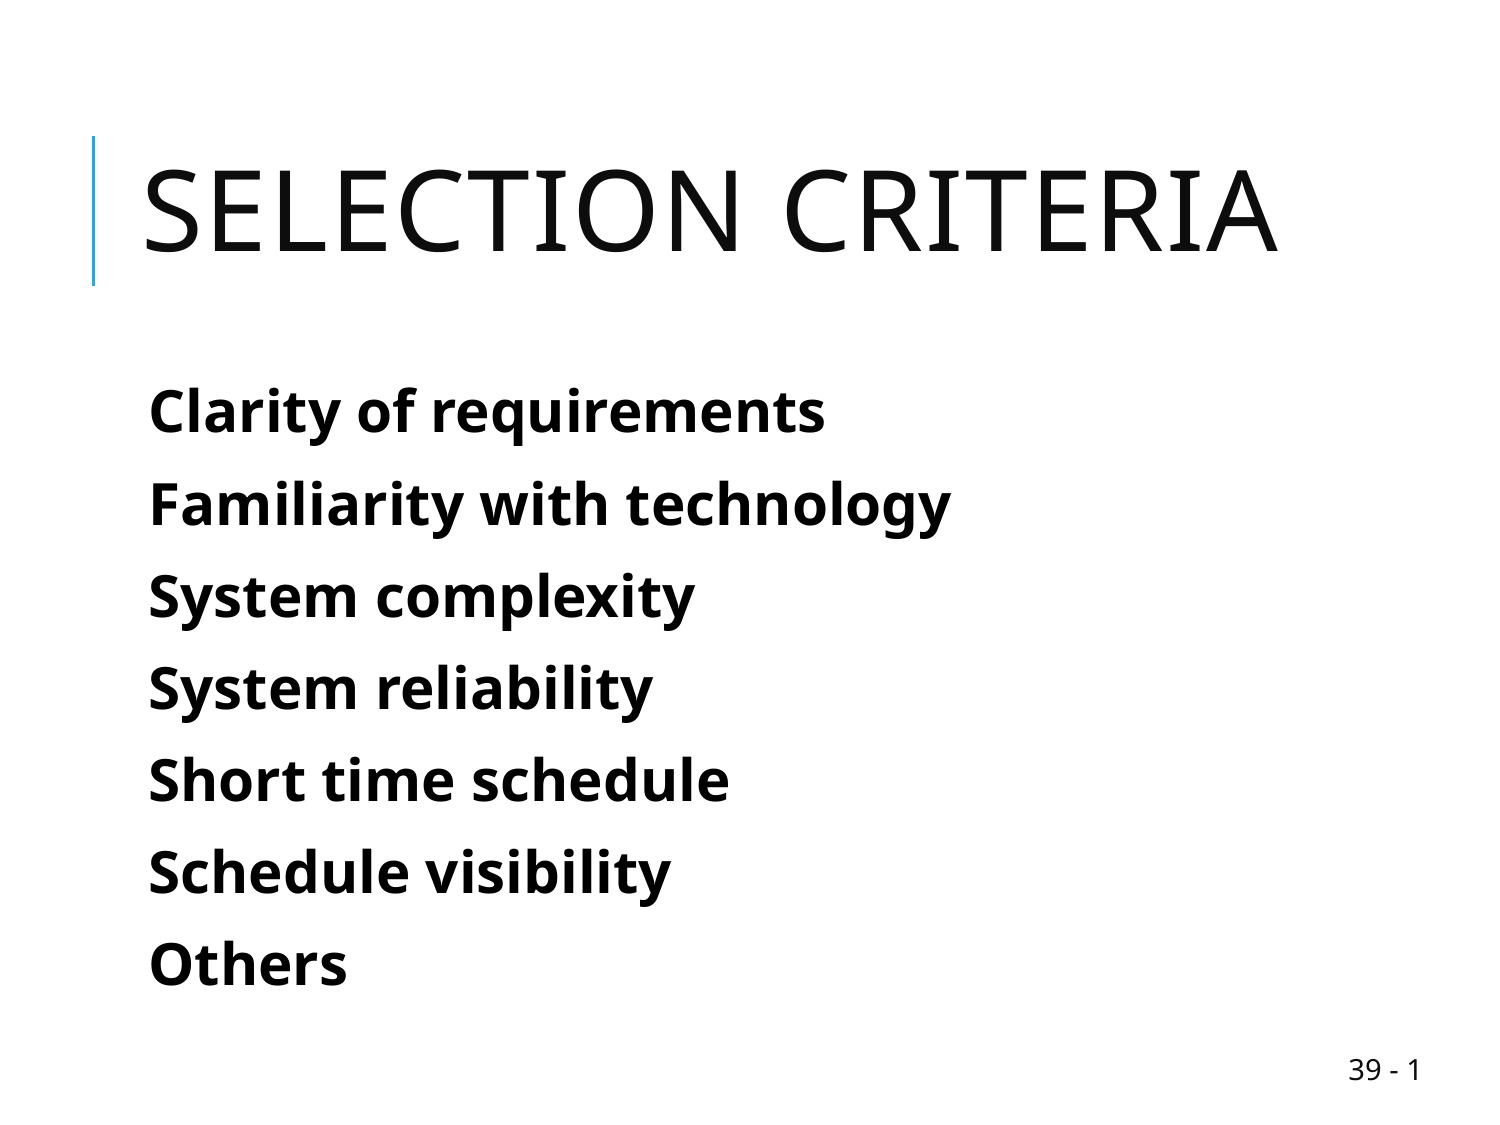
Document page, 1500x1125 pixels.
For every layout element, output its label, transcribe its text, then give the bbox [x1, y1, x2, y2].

slide_number 1 - 39 [1333, 1061, 1454, 1107]
list Clarity of requirements Familiarity with technology System complexity System reliability Short time schedule Schedule visibility Others [126, 375, 1322, 1035]
title Selection criteria [126, 96, 1322, 342]
